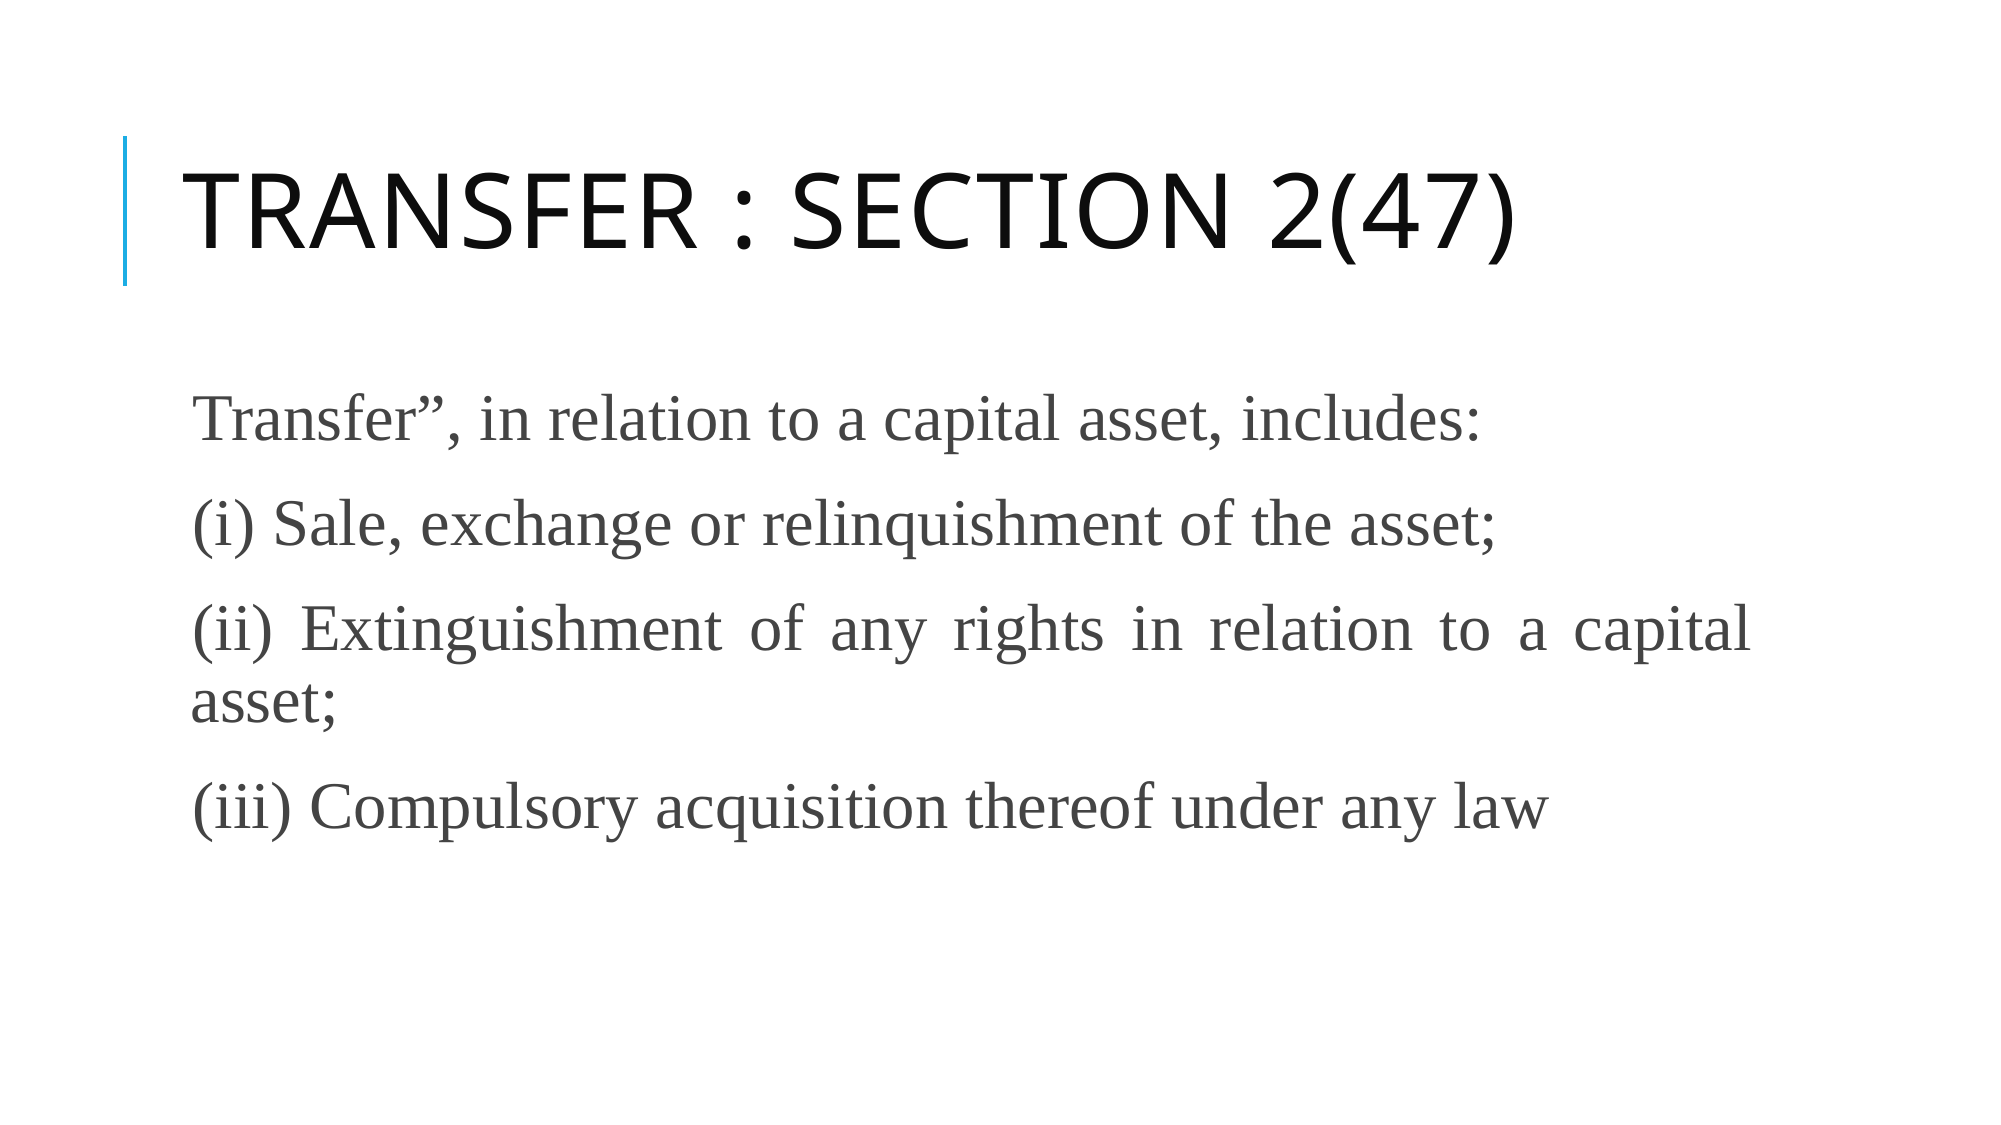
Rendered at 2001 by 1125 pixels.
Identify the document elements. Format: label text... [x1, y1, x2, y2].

list Transfer”, in relation to a capital asset, includes: (i) Sale, exchange or relinquishment of the asset; (ii) Extinguishment of any rights in relation to a capital asset; (iii) Compulsory acquisition thereof under any law [168, 375, 1763, 1035]
title Transfer : section 2(47) [168, 96, 1763, 342]
